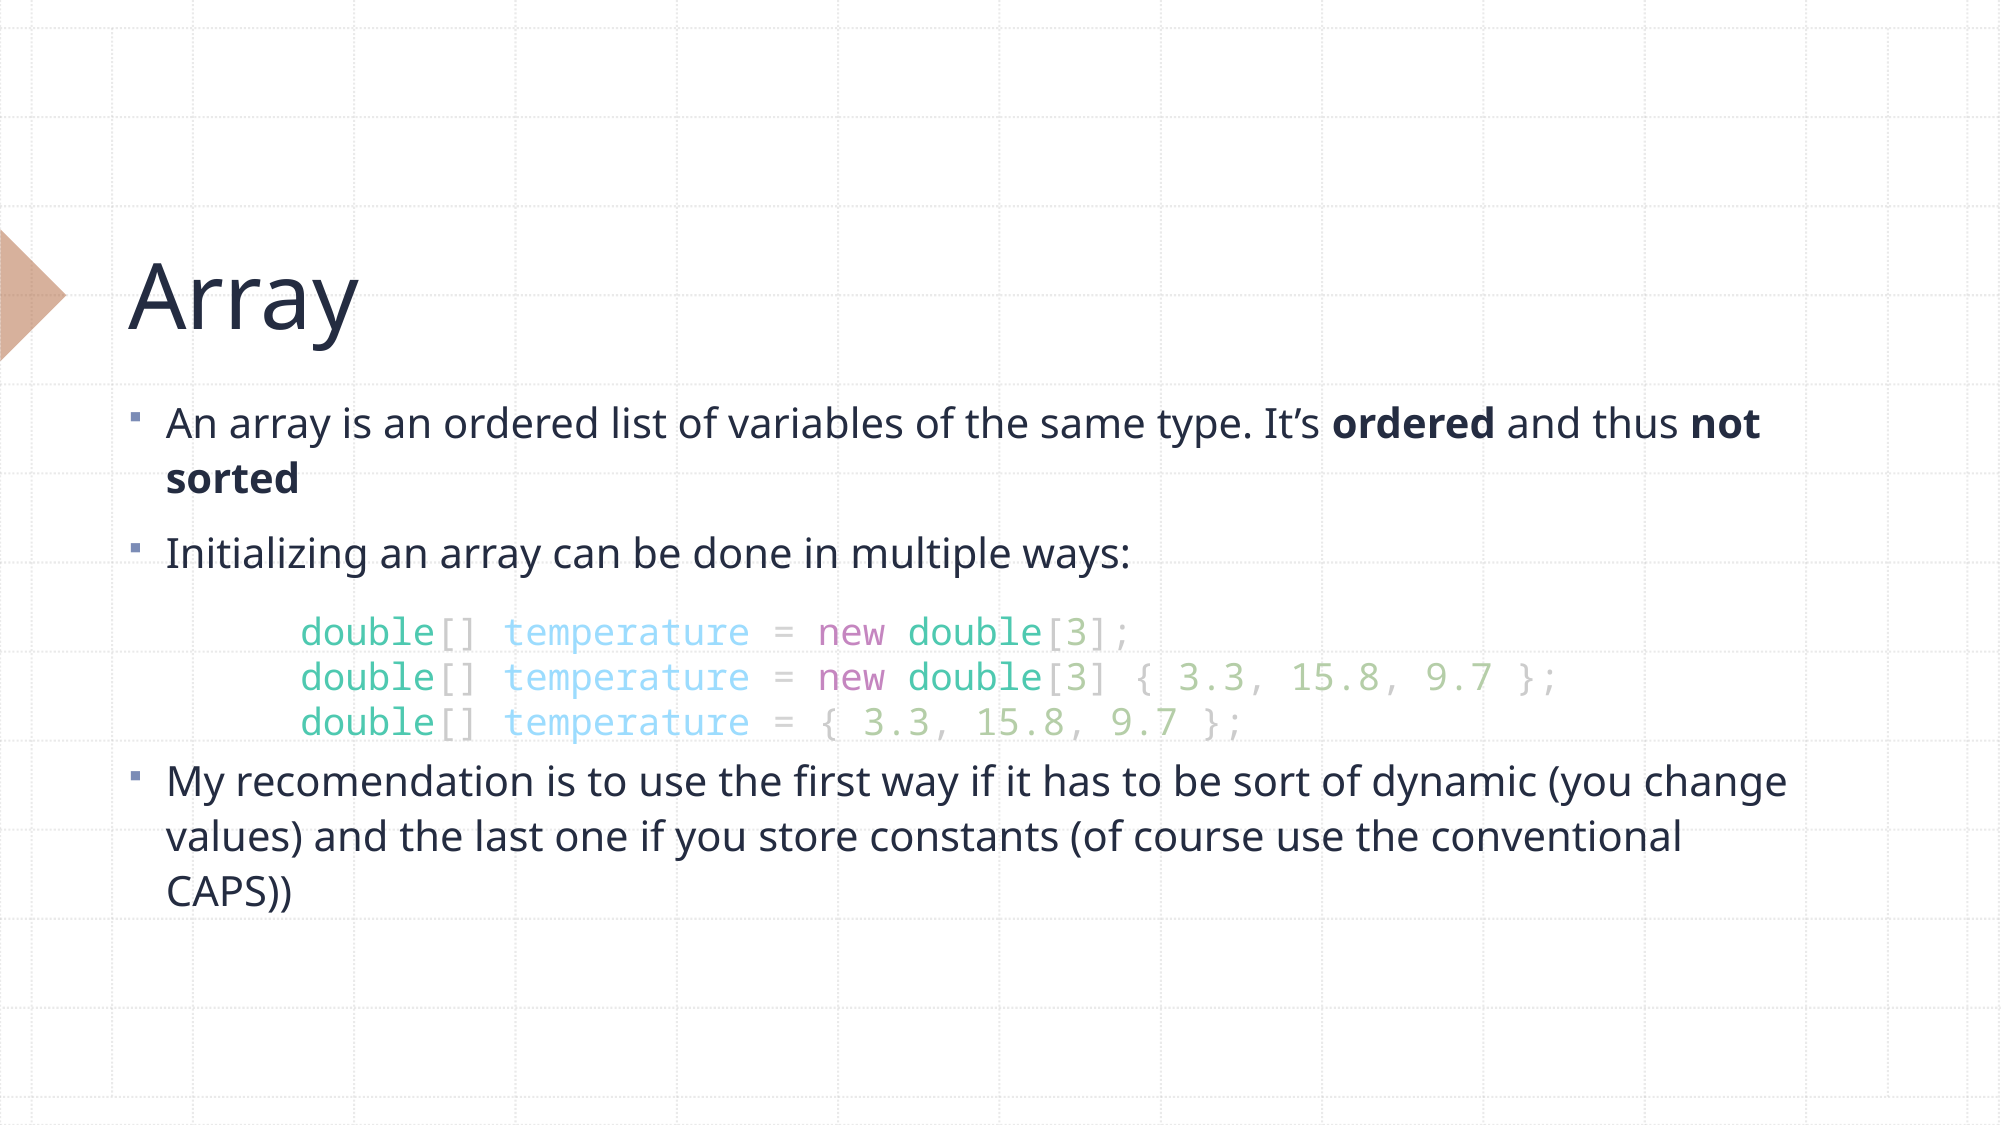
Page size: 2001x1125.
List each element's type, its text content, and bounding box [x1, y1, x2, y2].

title Array [113, 119, 1808, 356]
list An array is an ordered list of variables of the same type. It’s ordered and thus not sorted Initializing an array can be done in multiple ways: My recomendation is to use the first way if it has to be sort of dynamic (you change values) and the last one if you store constants (of course use the conventional CAPS)) [113, 383, 1808, 969]
text_box double[] temperature = new double[3]; double[] temperature = new double[3] { 3.3, 15.8, 9.7 }; double[] temperature = { 3.3, 15.8, 9.7 }; [285, 600, 1807, 751]
